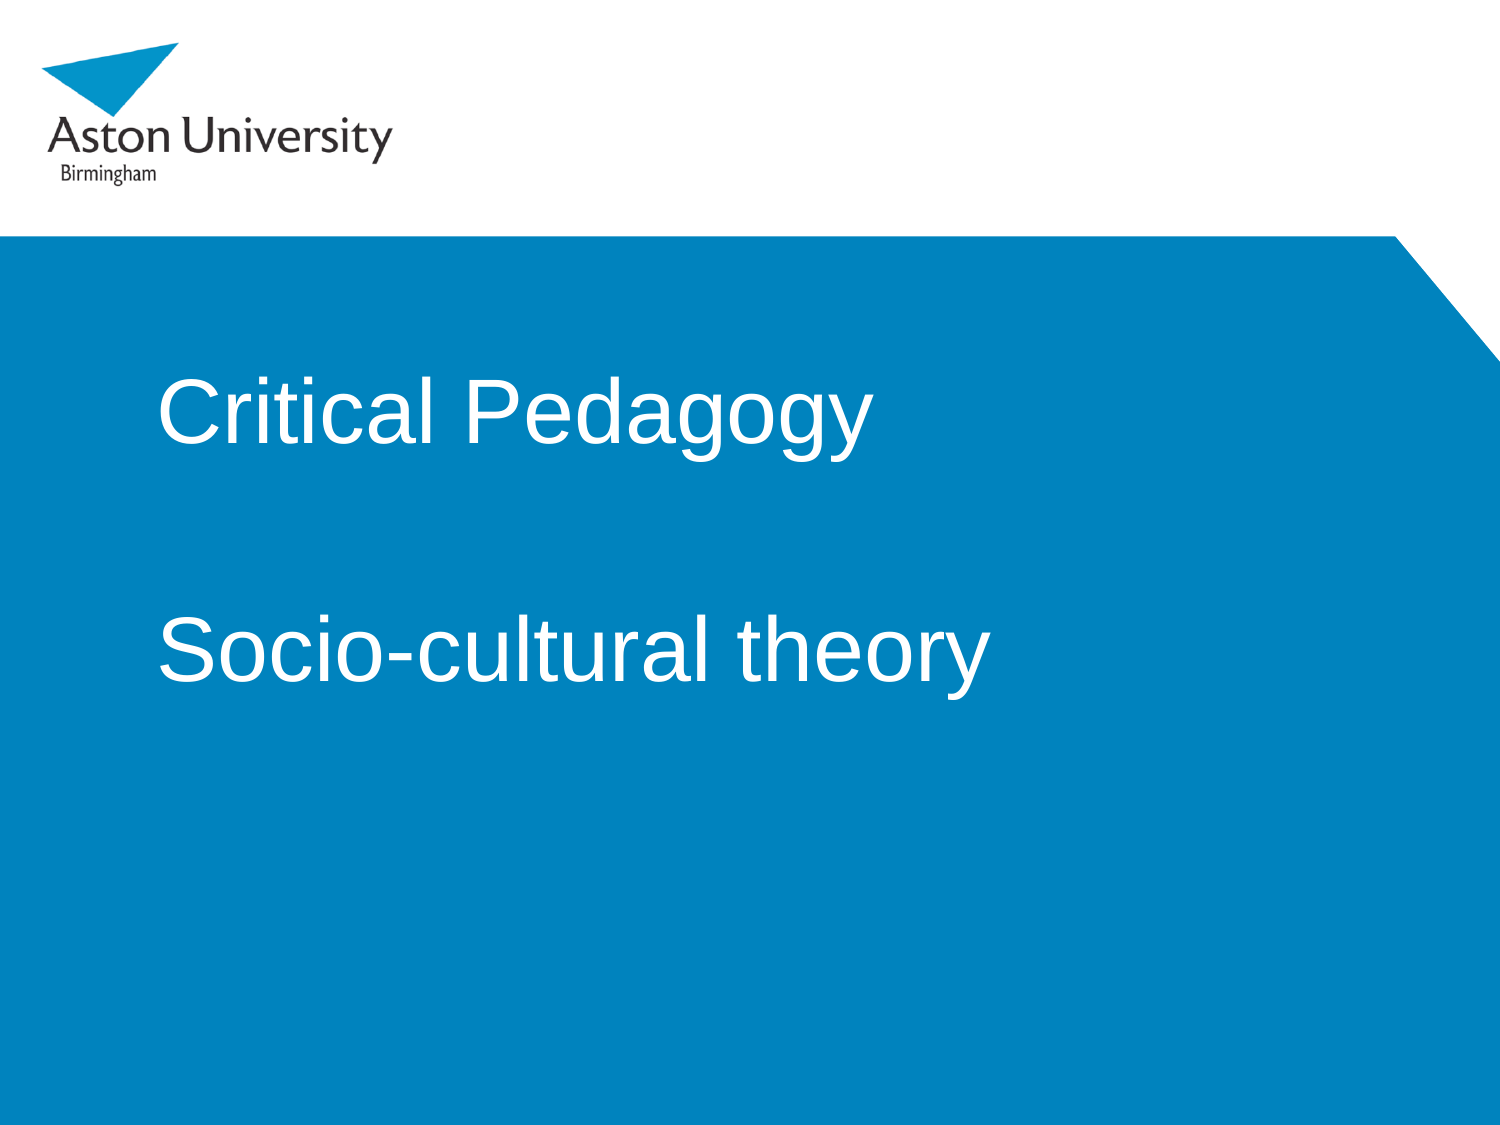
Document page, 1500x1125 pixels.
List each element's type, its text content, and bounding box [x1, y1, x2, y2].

list Critical Pedagogy Socio-cultural theory [156, 343, 1398, 1004]
picture [39, 41, 394, 187]
